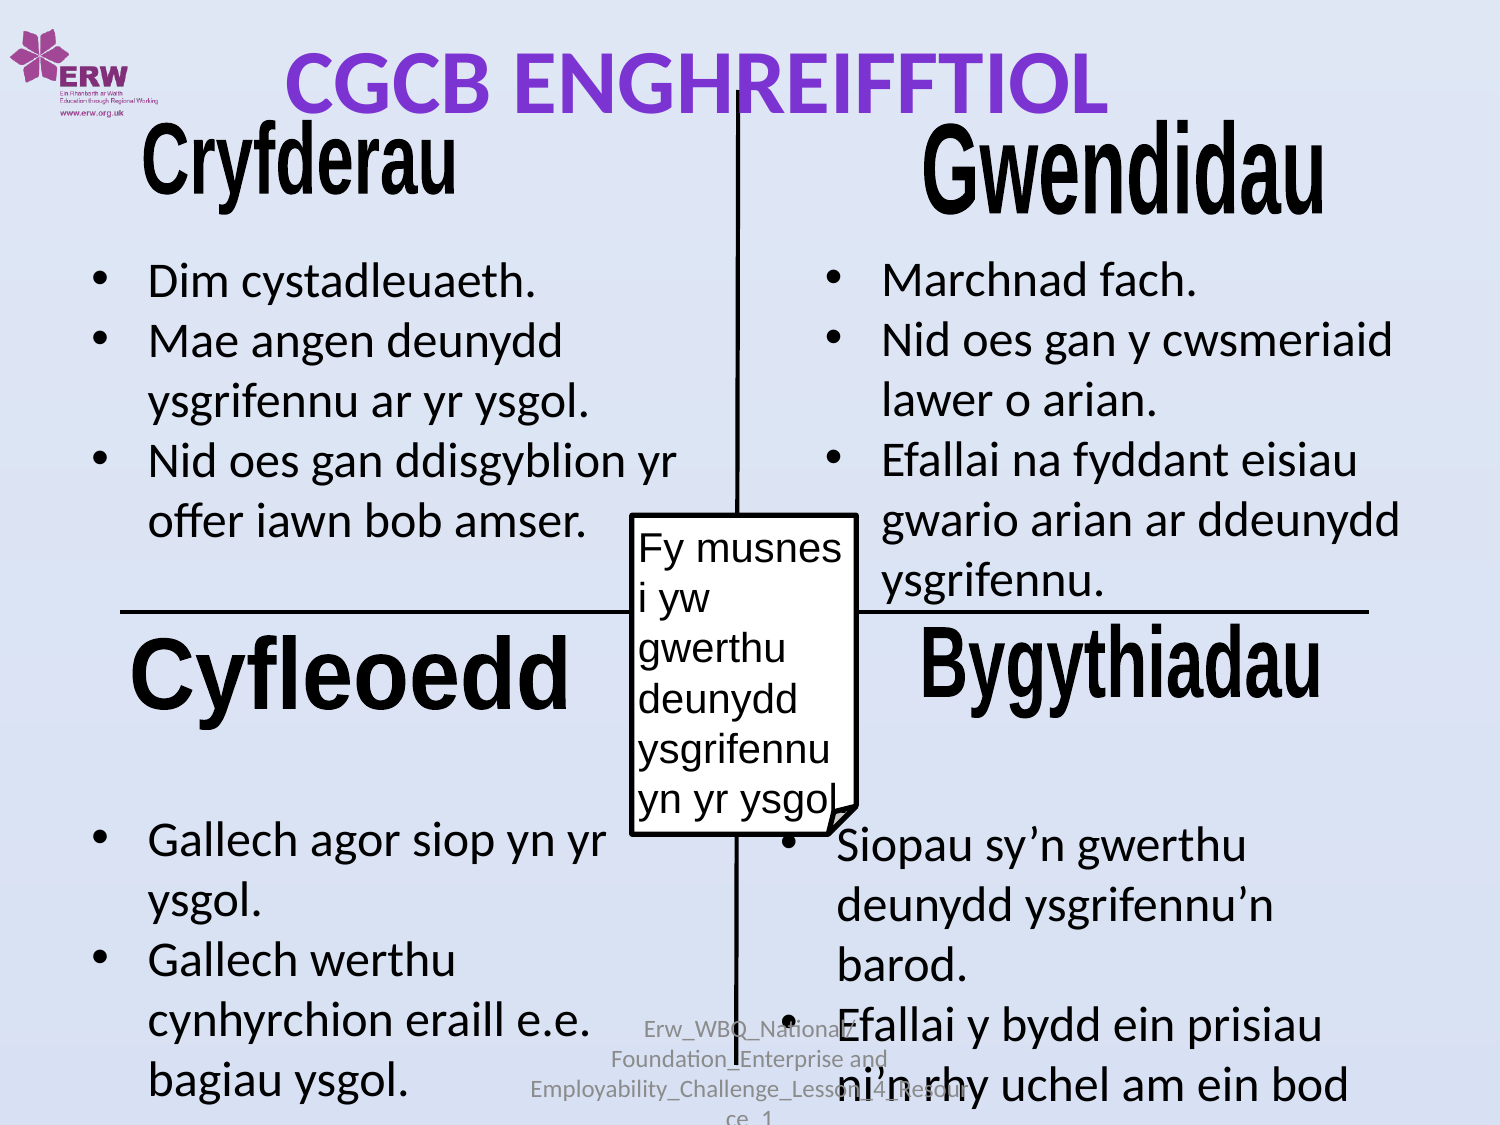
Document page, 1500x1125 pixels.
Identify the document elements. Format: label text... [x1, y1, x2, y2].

text_box Marchnad fach. Nid oes gan y cwsmeriaid lawer o arian. Efallai na fyddant eisiau gwario arian ar ddeunydd ysgrifennu. [1373, 239, 1436, 614]
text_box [119, 89, 1370, 1066]
text_box Gallech agor siop yn yr ysgol. Gallech werthu cynhyrchion eraill e.e. bagiau ysgol. [76, 798, 703, 1114]
picture [10, 29, 158, 118]
text_box Dim cystadleuaeth. Mae angen deunydd ysgrifennu ar yr ysgol. Nid oes gan ddisgyblion yr offer iawn bob amser. [76, 239, 114, 555]
text_box Siopau sy’n gwerthu deunydd ysgrifennu’n barod. Efallai y bydd ein prisiau ni’n rhy uchel am ein bod ni’n fach. [765, 804, 1392, 1125]
text_box CGCB enghreifFtiol [270, 14, 1126, 88]
footer Erw_WBQ_National/Foundation_Enterprise and Employability_Challenge_Lesson_4_Resource_1 [512, 1072, 988, 1103]
